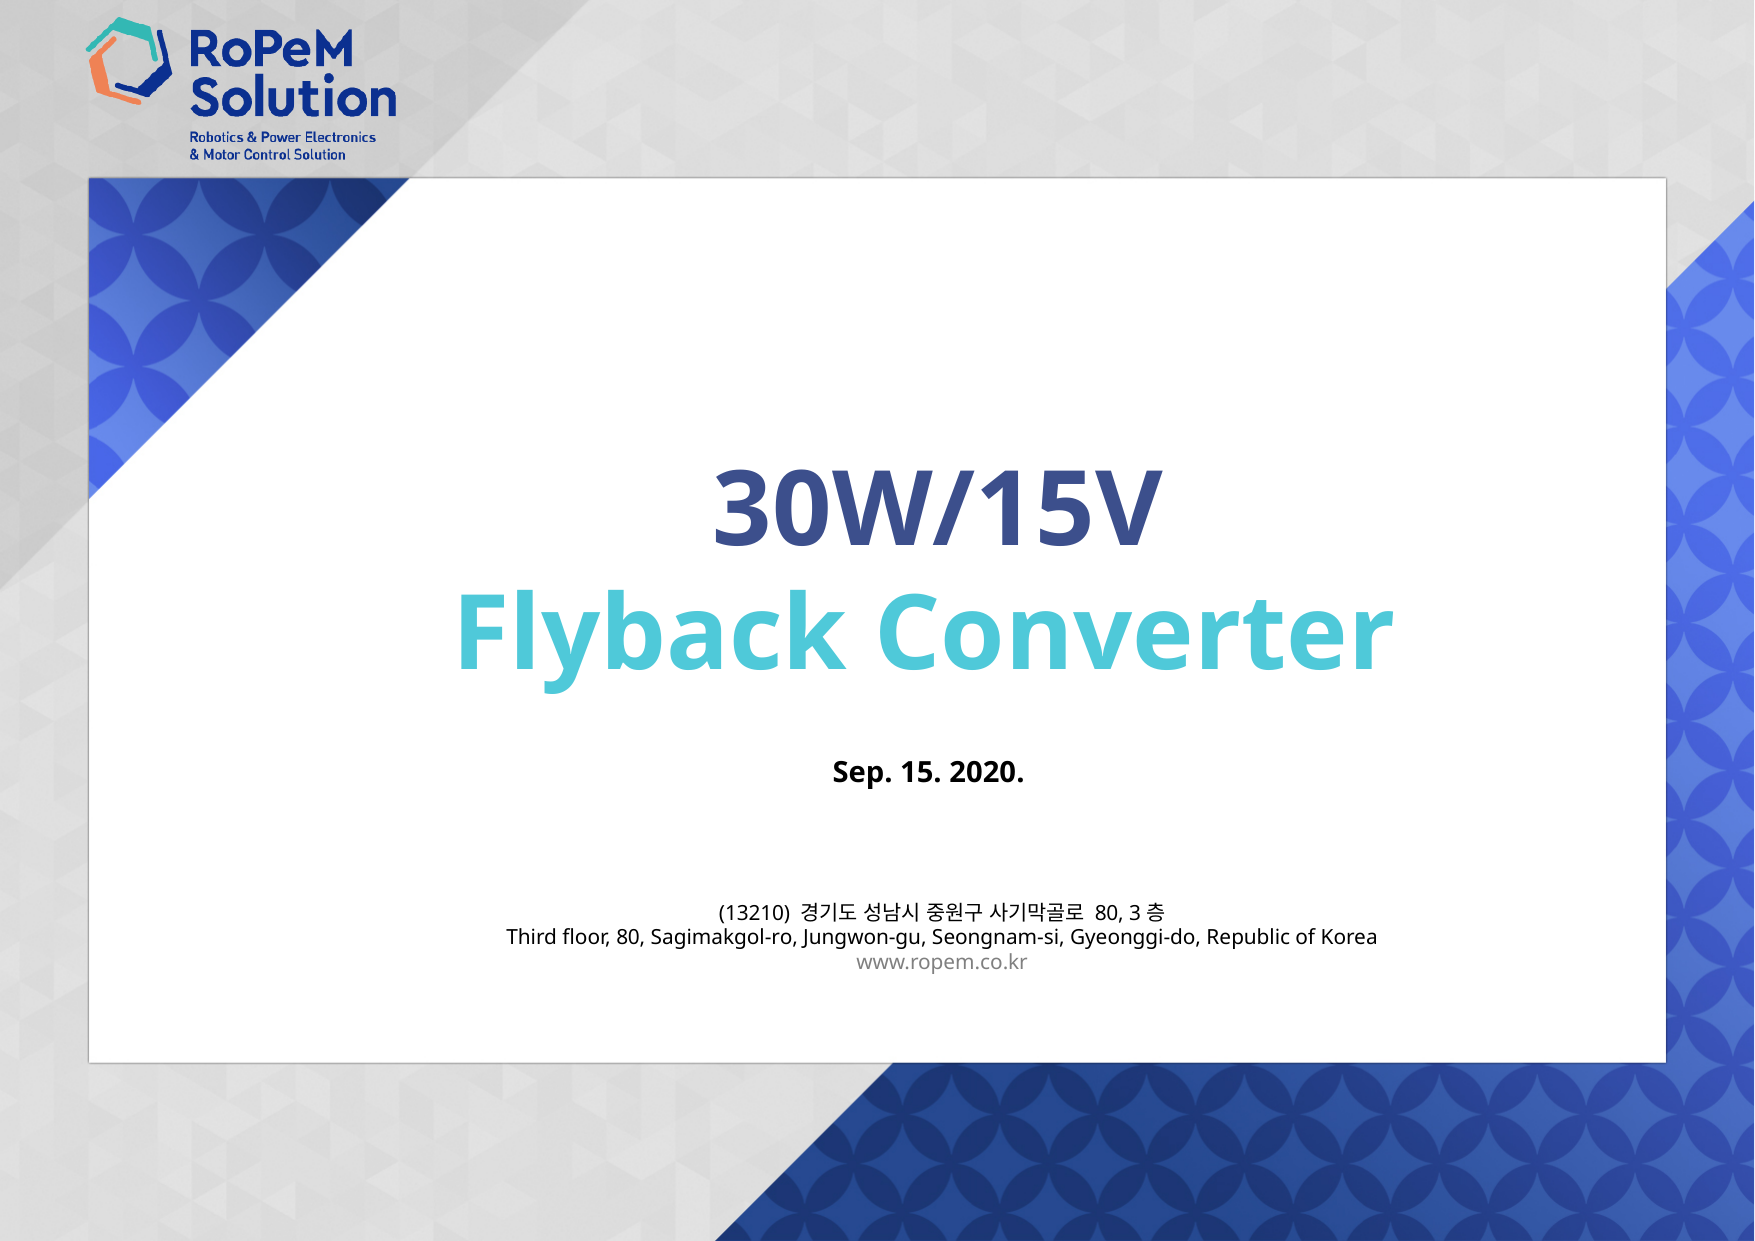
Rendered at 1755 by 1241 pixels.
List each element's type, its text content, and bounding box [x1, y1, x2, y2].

text_box Sep. 15. 2020. [818, 745, 1090, 796]
text_box (13210) 경기도 성남시 중원구 사기막골로 80, 3층 Third floor, 80, Sagimakgol-ro, Jungwon-gu, Seongnam-si, Gyeonggi-do, Republic of Korea www.ropem.co.kr [487, 891, 1397, 982]
title 30W/15V Flyback Converter [215, 432, 1634, 705]
picture [0, 0, 1755, 1241]
